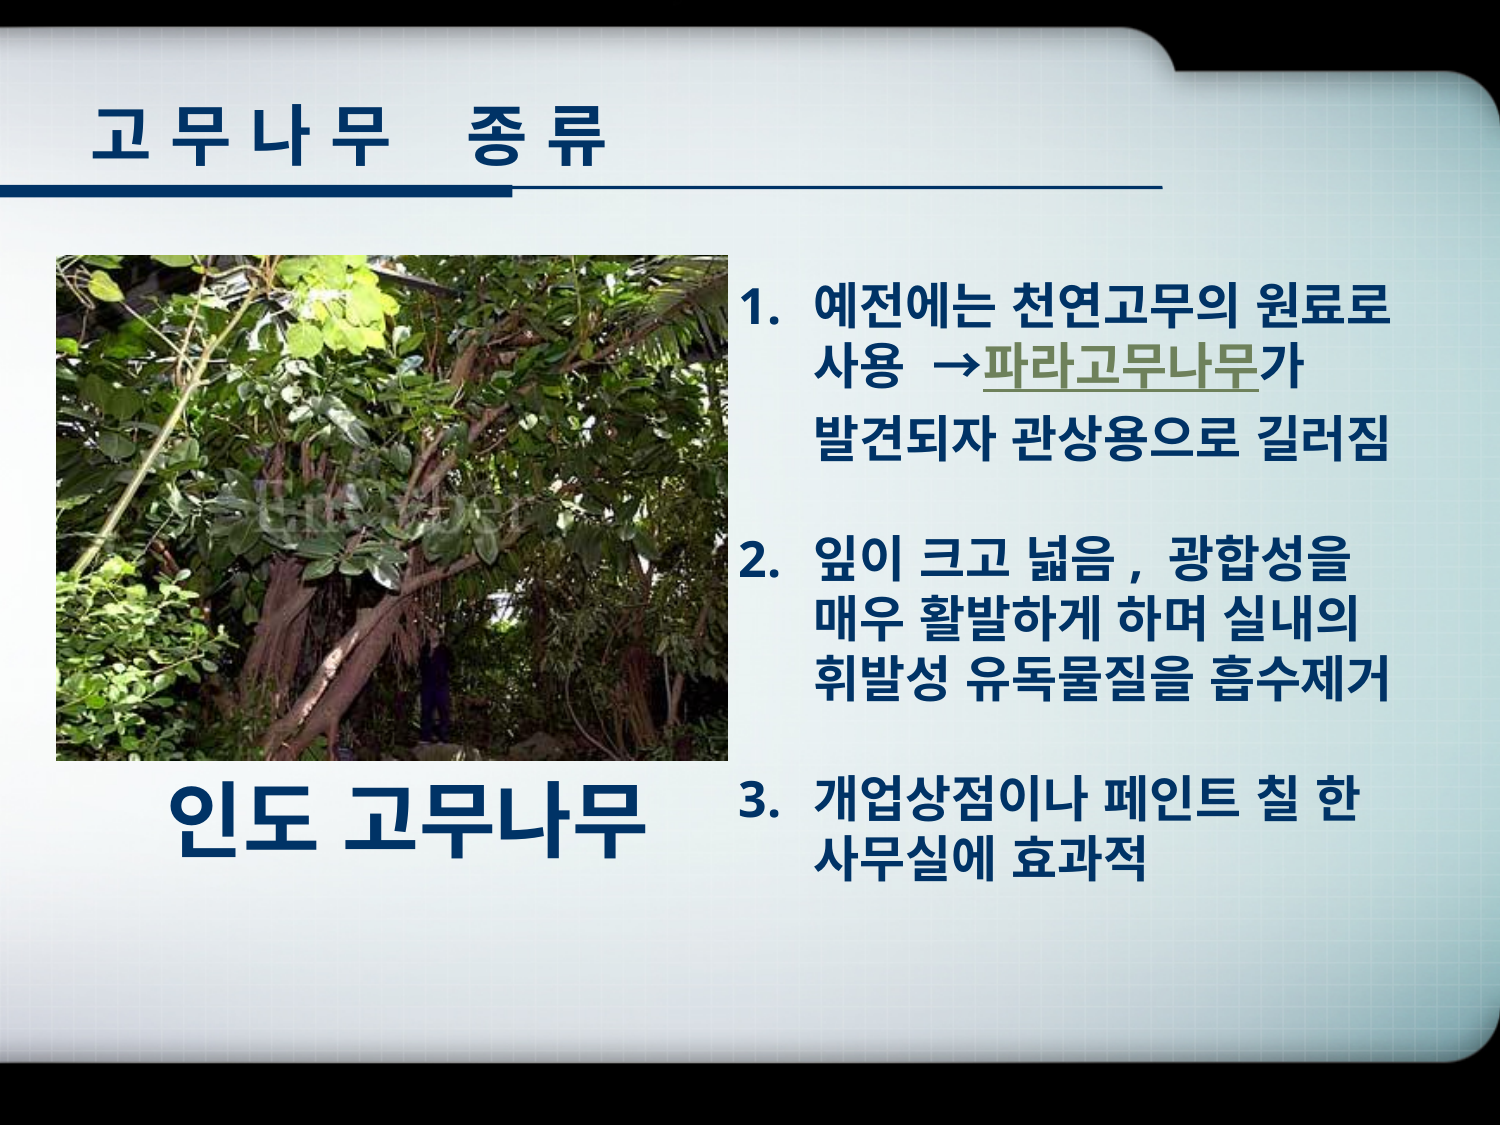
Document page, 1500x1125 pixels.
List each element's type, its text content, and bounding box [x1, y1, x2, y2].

picture [0, 0, 1500, 1125]
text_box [56, 255, 729, 856]
title 고 무 나 무 종 류 [75, 87, 1338, 180]
text_box 예전에는 천연고무의 원료로 사용 →파라고무나무가 발견되자 관상용으로 길러짐 잎이 크고 넓음, 광합성을 매우 활발하게 하며 실내의 휘발성 유독물질을 흡수제거 개업상점이나 페인트 칠 한 사무실에 효과적 [695, 232, 1500, 942]
